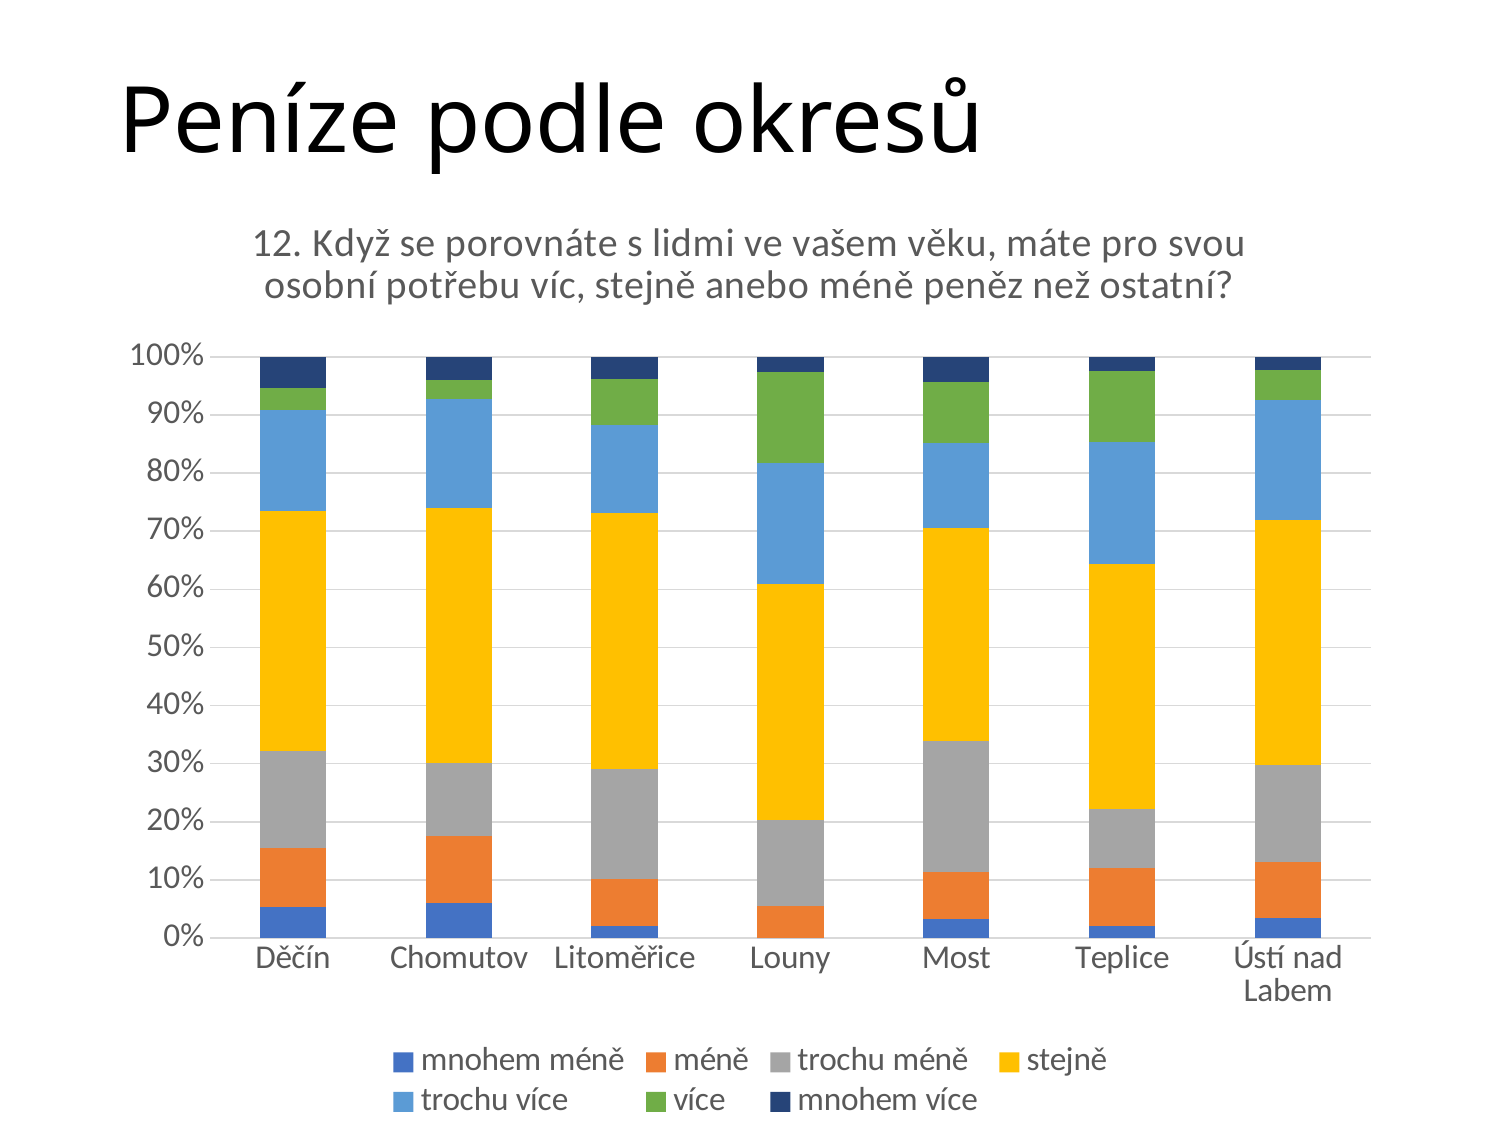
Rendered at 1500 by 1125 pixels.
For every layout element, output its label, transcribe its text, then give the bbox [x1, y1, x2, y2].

title Peníze podle okresů [103, 59, 1397, 186]
chart [103, 186, 1397, 1125]
